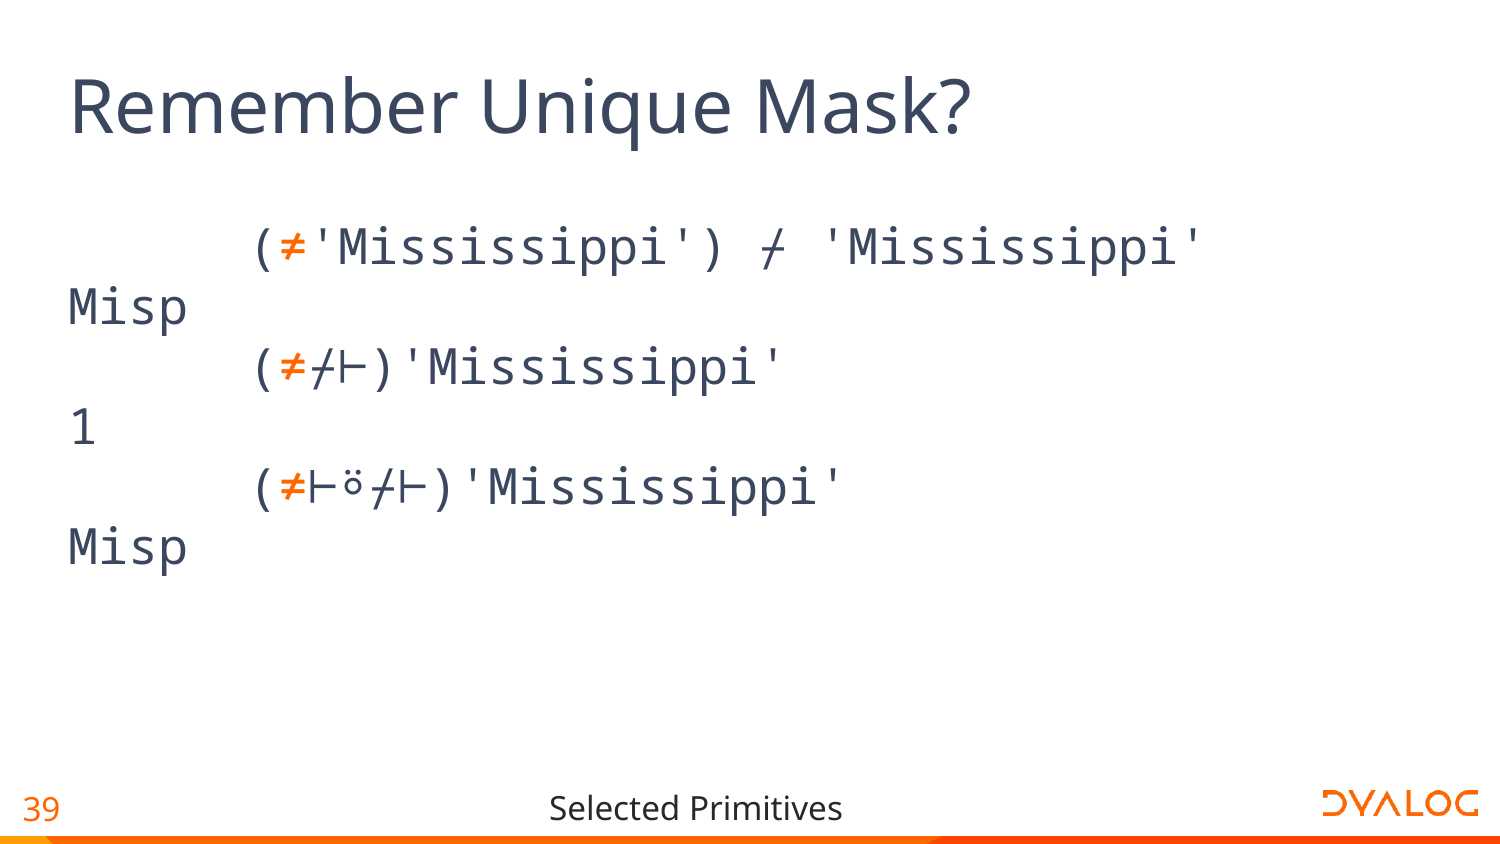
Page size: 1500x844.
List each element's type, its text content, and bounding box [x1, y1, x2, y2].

picture [0, 836, 1500, 844]
list (≠'Mississippi') ⌿ 'Mississippi' Misp (≠⌿⊢)'Mississippi' 1 (≠⊢⍤⌿⊢)'Mississippi' Misp [53, 207, 1453, 740]
picture [1323, 790, 1478, 816]
title Remember Unique Mask? [53, 43, 1453, 157]
